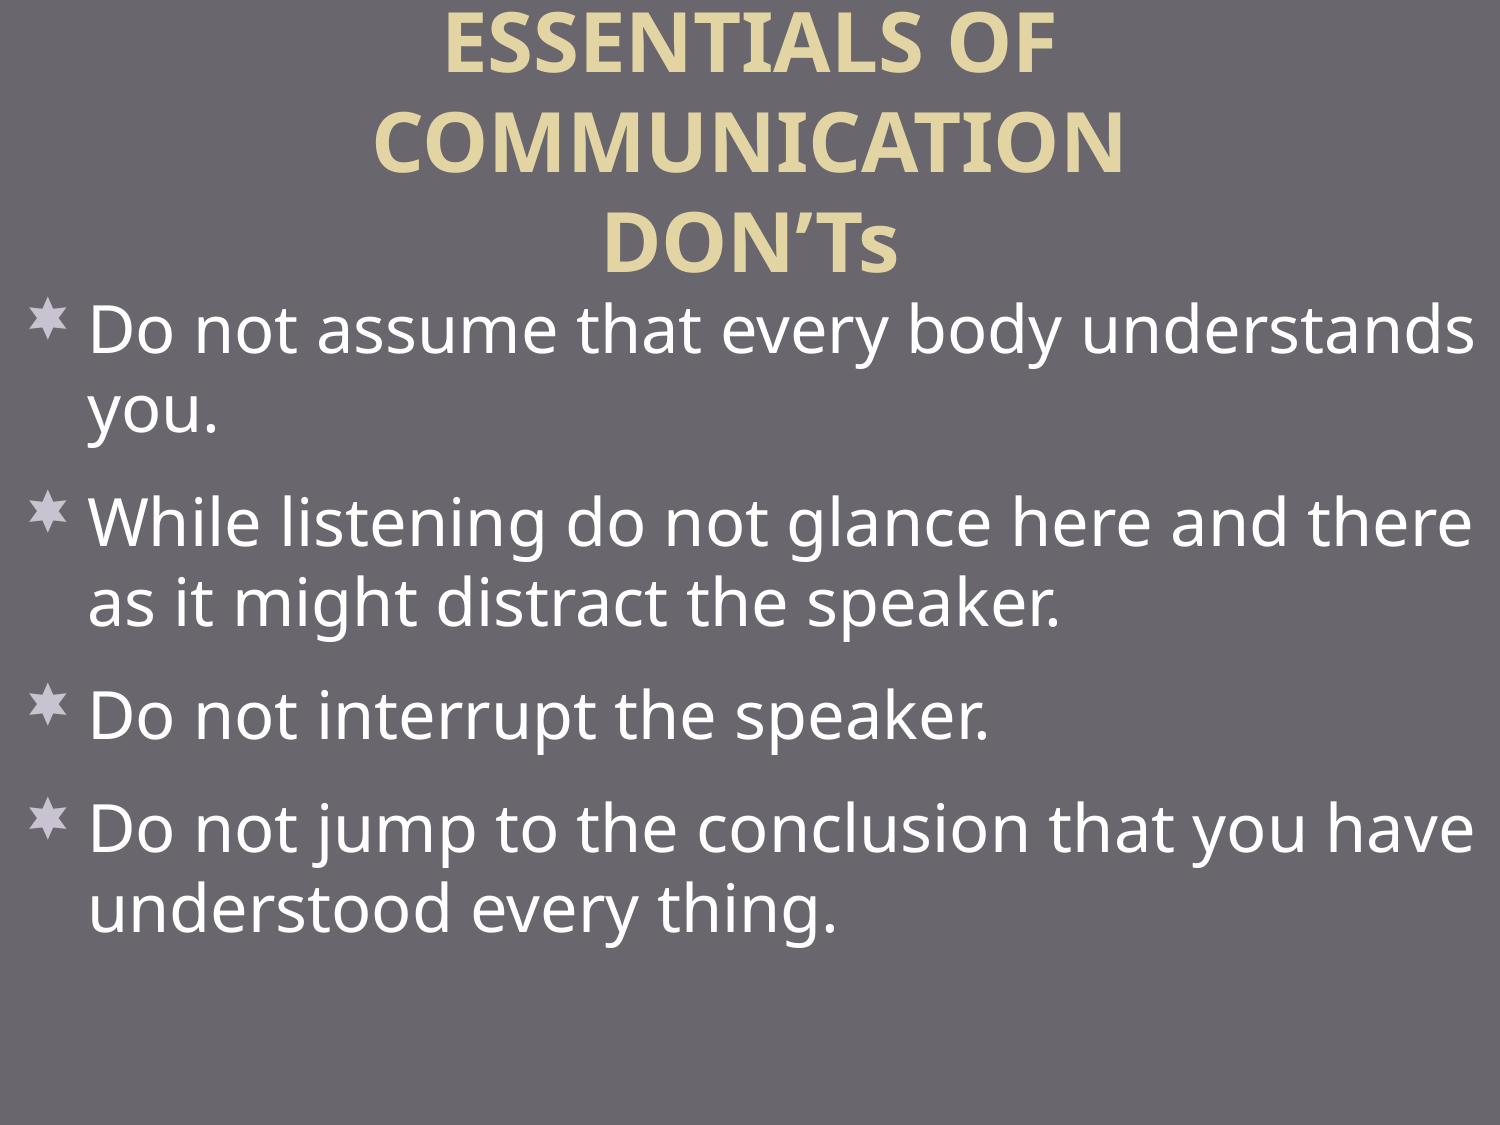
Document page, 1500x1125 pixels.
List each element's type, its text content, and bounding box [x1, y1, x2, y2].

title ESSENTIALS OF COMMUNICATION DON’Ts [75, 0, 1425, 297]
list Do not assume that every body understands you. While listening do not glance here and there as it might distract the speaker. Do not interrupt the speaker. Do not jump to the conclusion that you have understood every thing. [0, 278, 1500, 1064]
